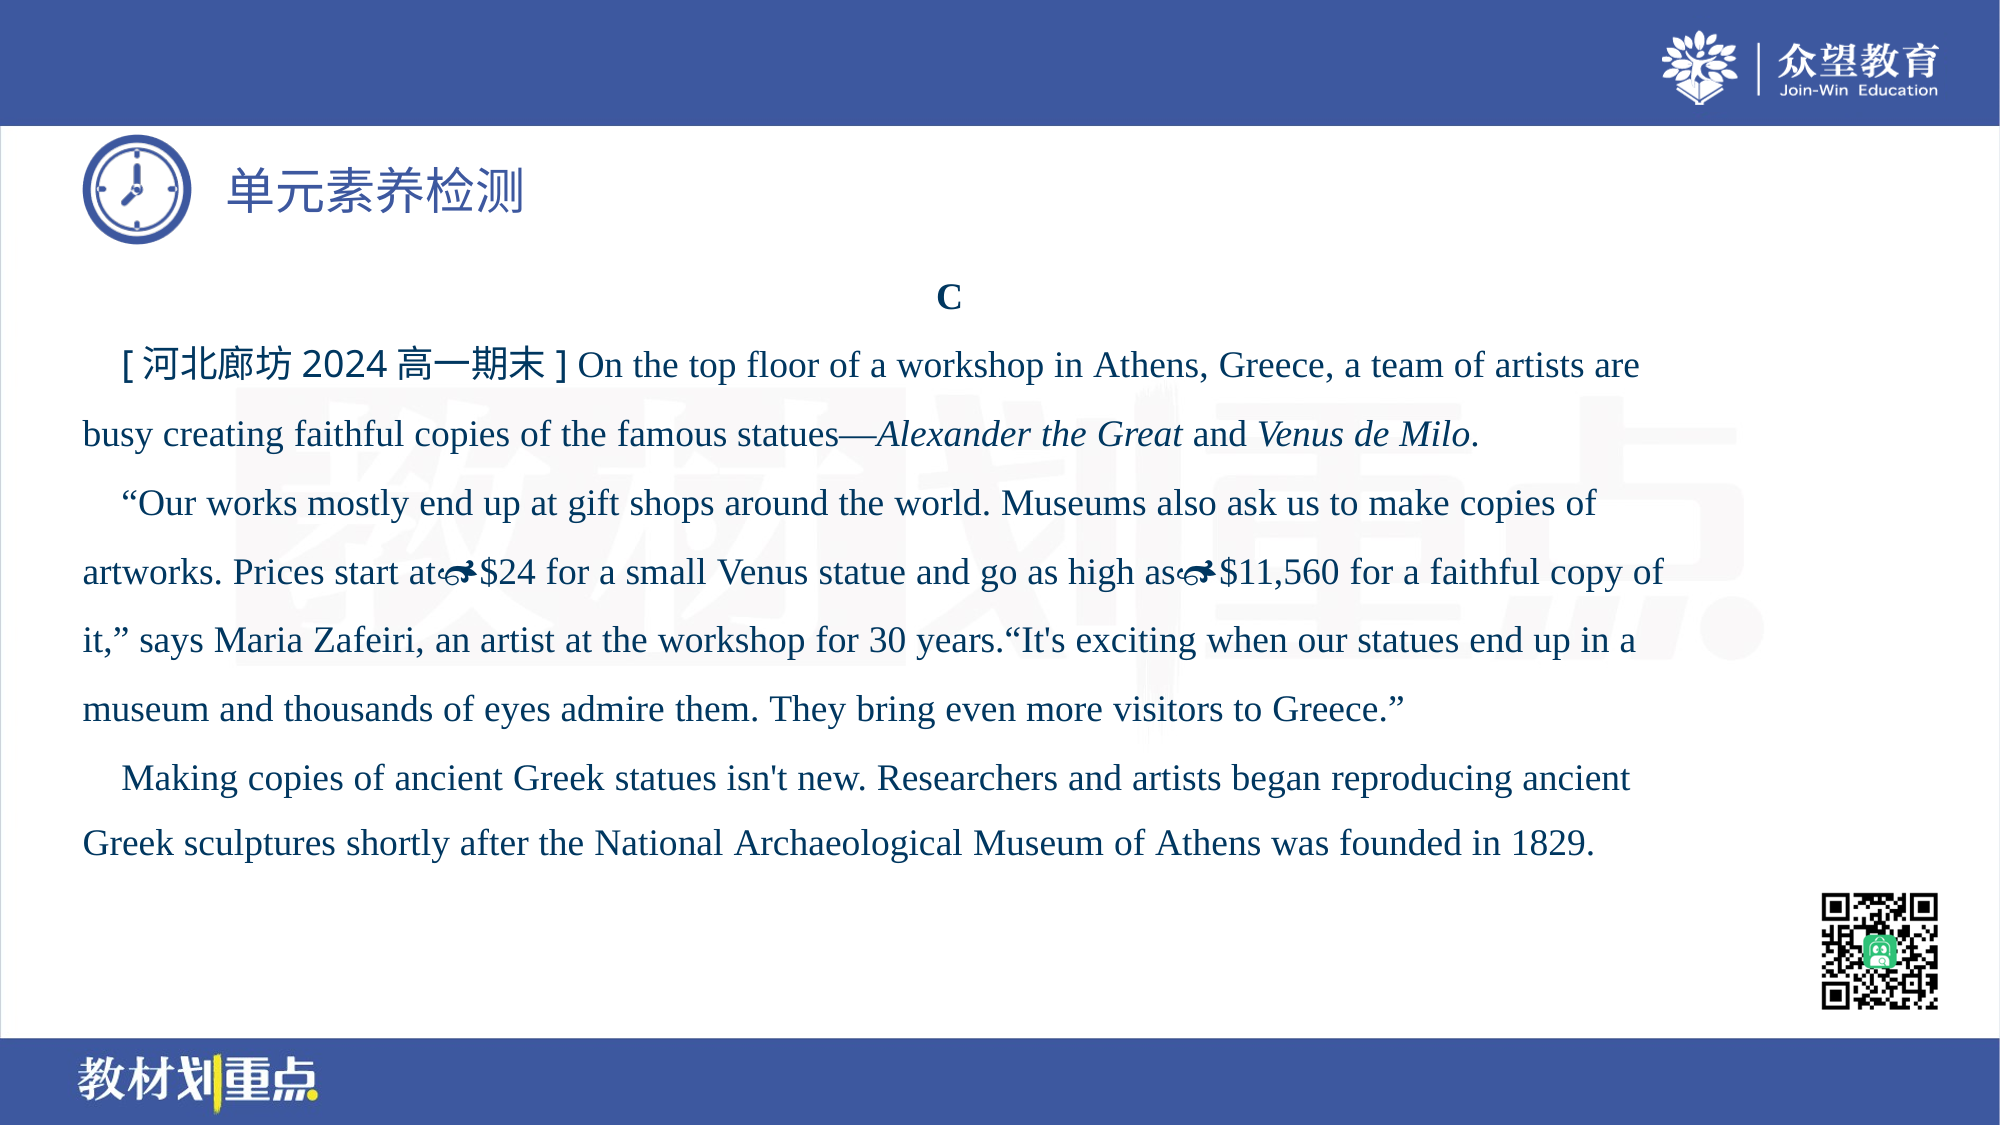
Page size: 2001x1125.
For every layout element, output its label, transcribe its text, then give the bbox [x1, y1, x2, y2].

picture [0, 0, 2000, 1125]
text_box C [河北廊坊2024高一期末] On the top floor of a workshop in Athens, Greece, a team of artists are busy creating faithful copies of the famous statues—Alexander the Great and Venus de Milo. “Our works mostly end up at gift shops around the world. Museums also ask us to make copies of artworks. Prices start at$24 for a small Venus statue and go as high as$11,560 for a faithful copy of it,” says Maria Zafeiri, an artist at the workshop for 30 years.“It's exciting when our statues end up in a museum and thousands of eyes admire them. They bring even more visitors to Greece.” Making copies of ancient Greek statues isn't new. Researchers and artists began reproducing ancient Greek sculptures shortly after the National Archaeological Museum of Athens was founded in 1829. [82, 248, 1817, 856]
